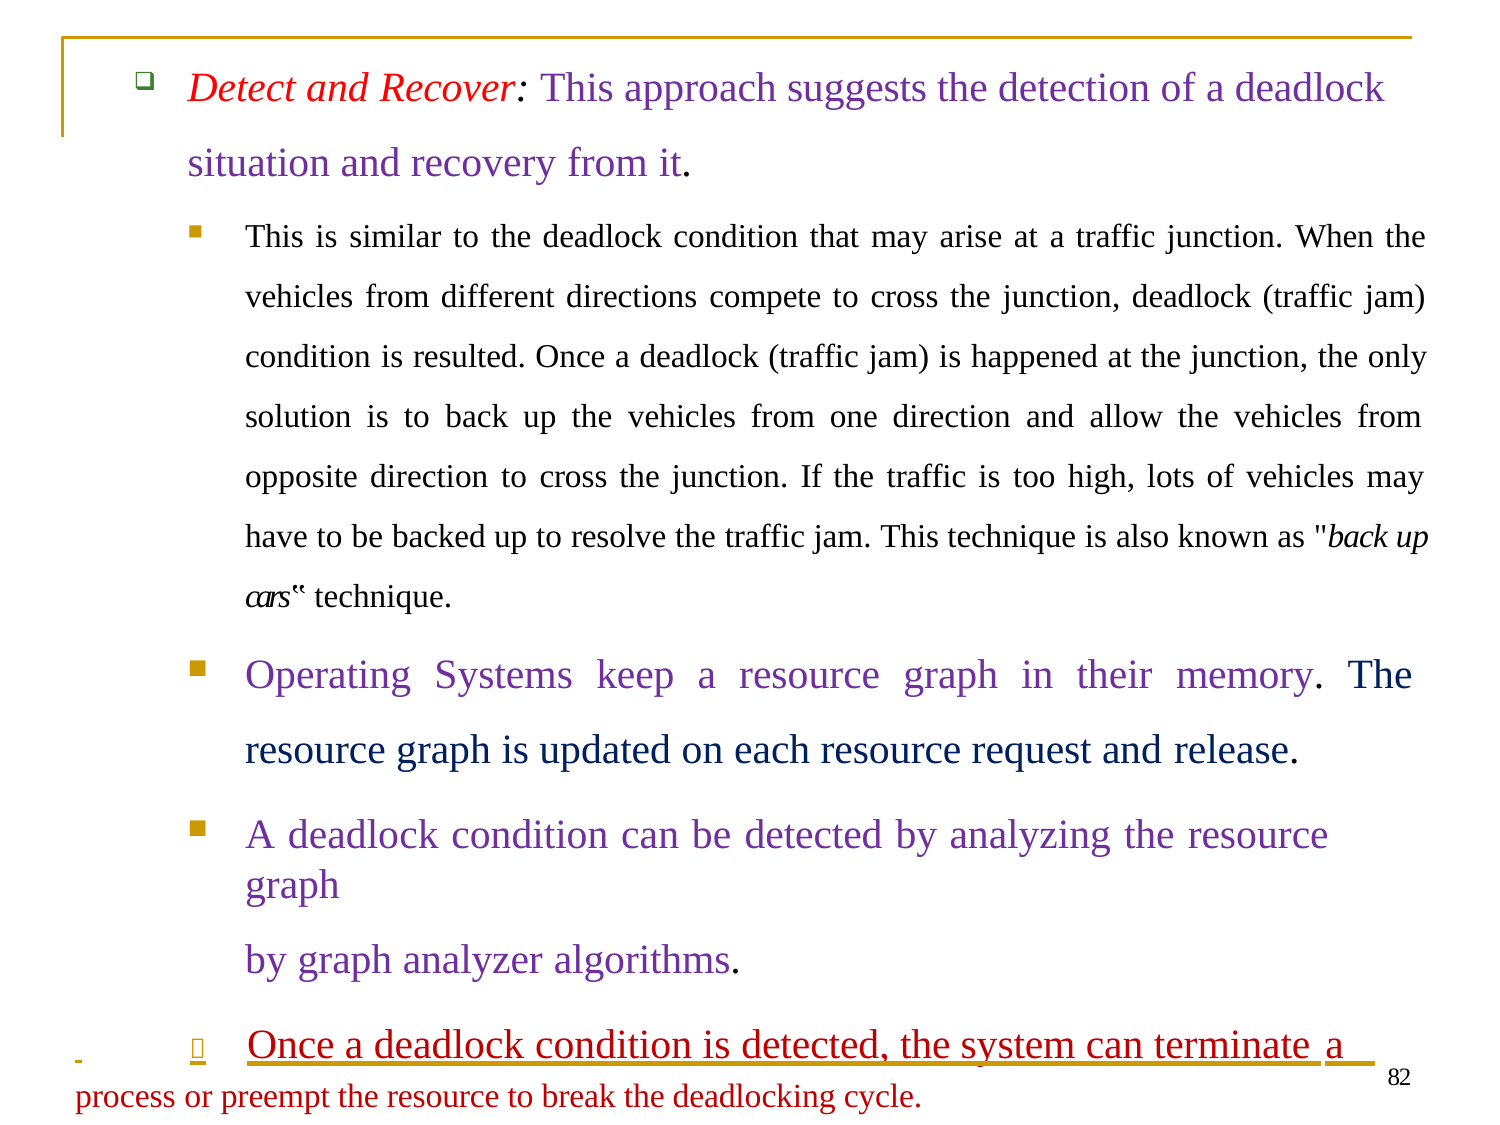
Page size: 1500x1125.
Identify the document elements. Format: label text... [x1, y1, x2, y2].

text_box [62, 37, 72, 138]
text_box Detect and Recover: This approach suggests the detection of a deadlock situation and recovery from it. This is similar to the deadlock condition that may arise at a traffic junction. When the vehicles from different directions compete to cross the junction, deadlock (traffic jam) condition is resulted. Once a deadlock (traffic jam) is happened at the junction, the only solution is to back up the vehicles from one direction and allow the vehicles from opposite direction to cross the junction. If the traffic is too high, lots of vehicles may have to be backed up to resolve the traffic jam. This technique is also known as "back up cars‟ technique. Operating Systems keep a resource graph in their memory. The resource graph is updated on each resource request and release. A deadlock condition can be detected by analyzing the resource graph by graph analyzer algorithms.  Once a deadlock condition is detected, the system can terminate a process or preempt the resource to break the deadlocking cycle. [72, 32, 1438, 1125]
